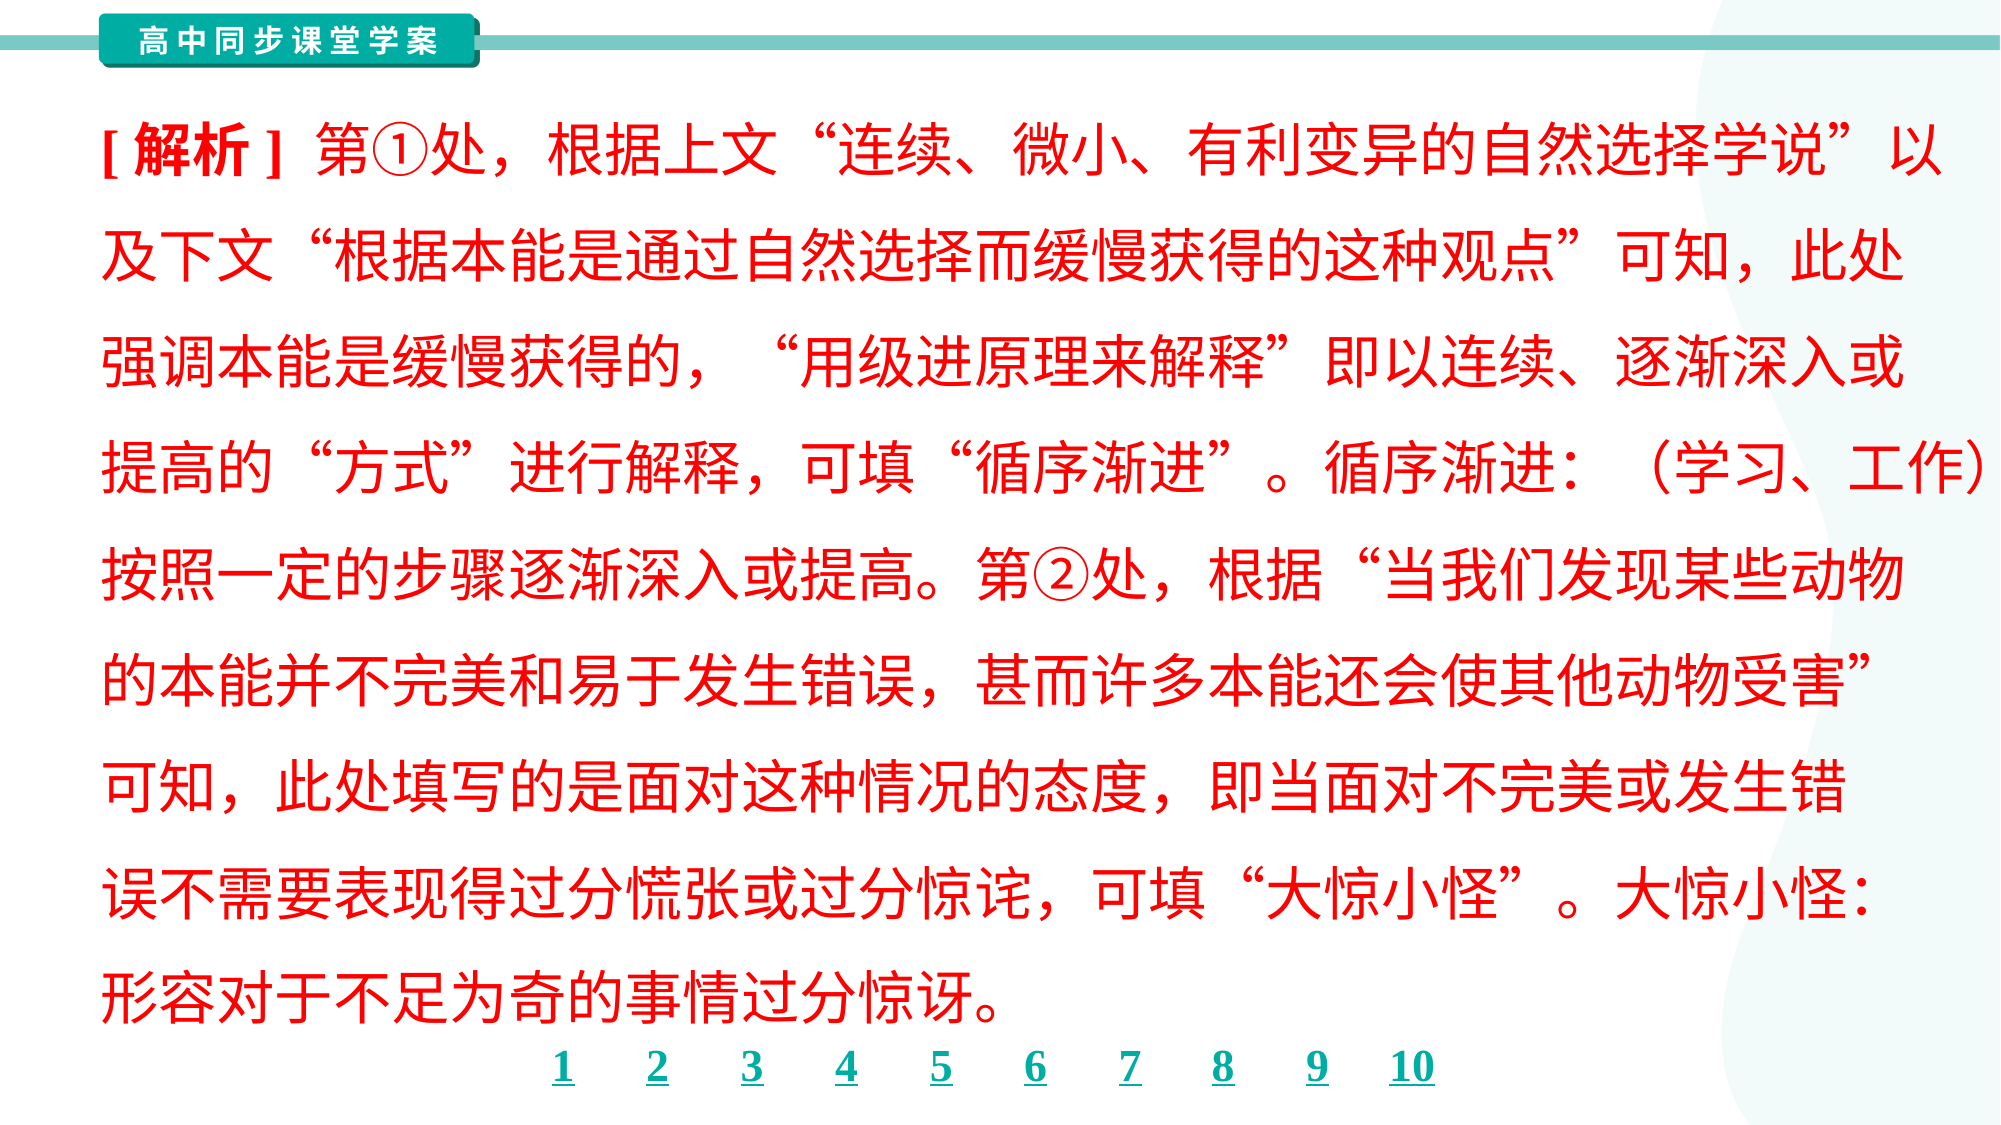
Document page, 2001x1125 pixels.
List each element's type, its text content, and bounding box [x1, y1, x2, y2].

text_box [解析] 第①处，根据上文“连续、微小、有利变异的自然选择学说”以 及下文“根据本能是通过自然选择而缓慢获得的这种观点”可知，此处 强调本能是缓慢获得的，“用级进原理来解释”即以连续、逐渐深入或 提高的“方式”进行解释，可填“循序渐进”。循序渐进：（学习、工作） 按照一定的步骤逐渐深入或提高。第②处，根据“当我们发现某些动物 的本能并不完美和易于发生错误，甚而许多本能还会使其他动物受害” 可知，此处填写的是面对这种情况的态度，即当面对不完美或发生错 误不需要表现得过分慌张或过分惊诧，可填“大惊小怪”。大惊小怪： 形容对于不足为奇的事情过分惊讶。 [100, 76, 1899, 1020]
picture [0, 0, 2000, 1125]
